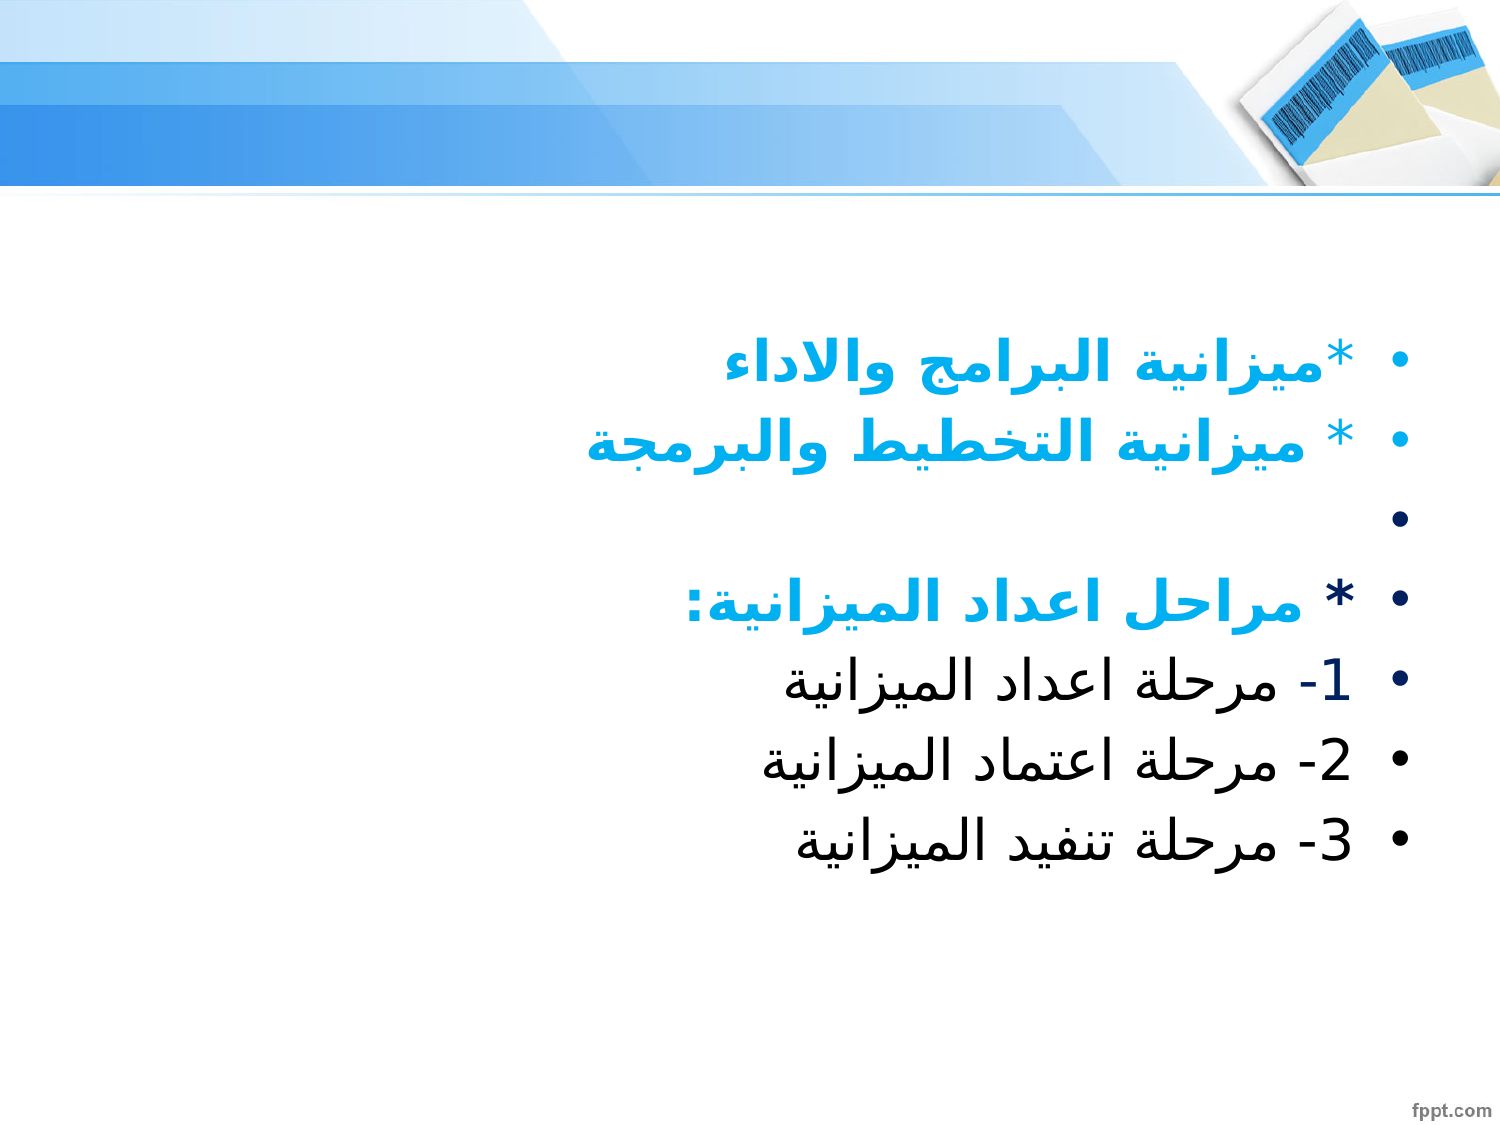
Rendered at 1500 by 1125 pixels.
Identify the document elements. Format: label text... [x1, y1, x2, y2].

picture [0, 0, 1500, 1125]
list *ميزانية البرامج والاداء * ميزانية التخطيط والبرمجة * مراحل اعداد الميزانية: 1- مرحلة اعداد الميزانية 2- مرحلة اعتماد الميزانية 3- مرحلة تنفيد الميزانية [75, 236, 1425, 880]
